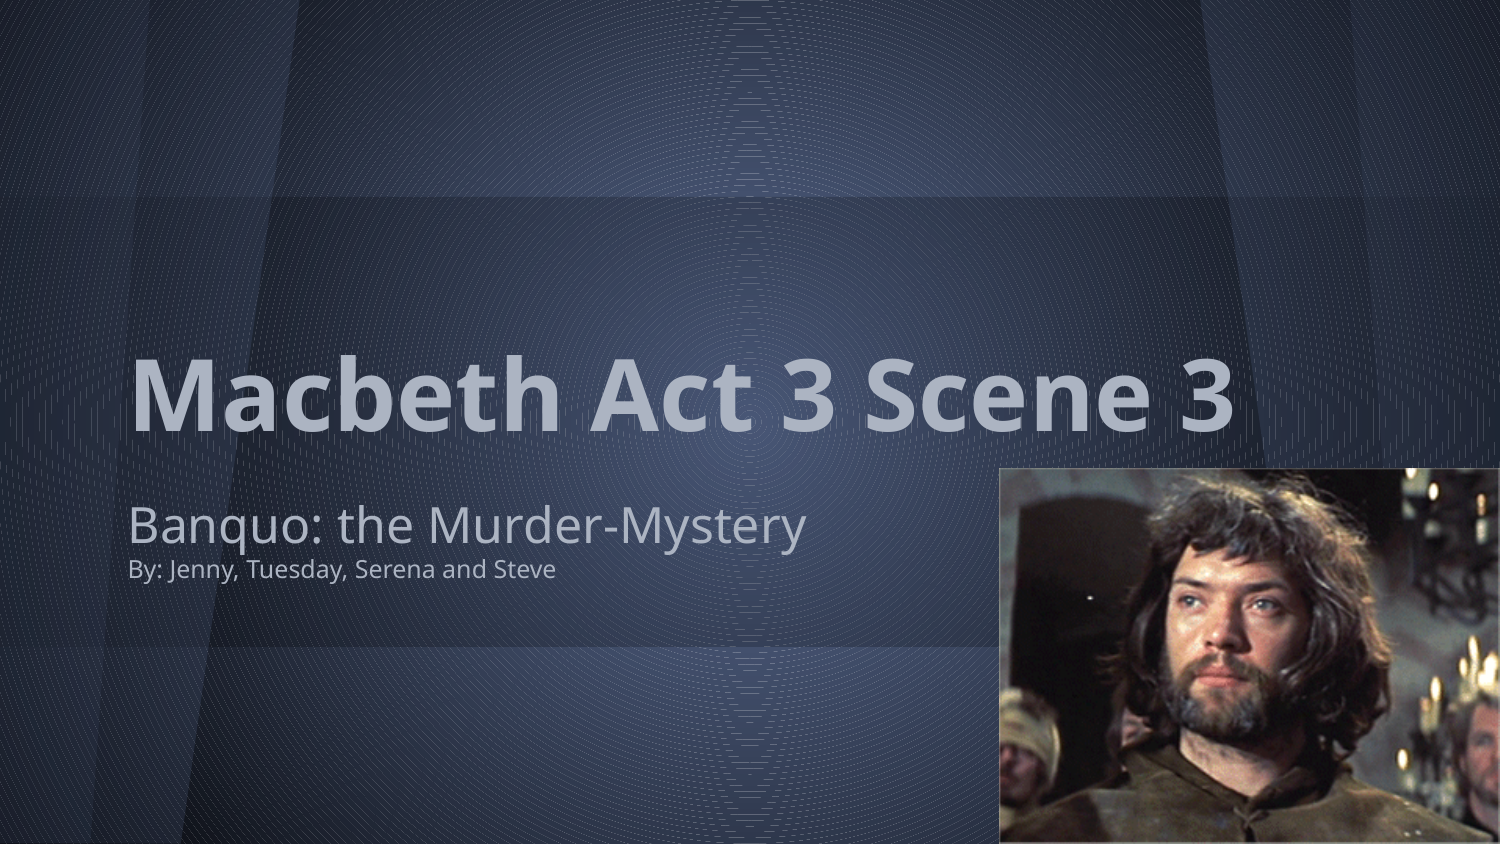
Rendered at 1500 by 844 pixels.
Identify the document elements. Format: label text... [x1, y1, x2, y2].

title Macbeth Act 3 Scene 3 [112, 396, 1388, 478]
picture [999, 468, 1500, 844]
subtitle Banquo: the Murder-Mystery By: Jenny, Tuesday, Serena and Steve [112, 478, 994, 587]
